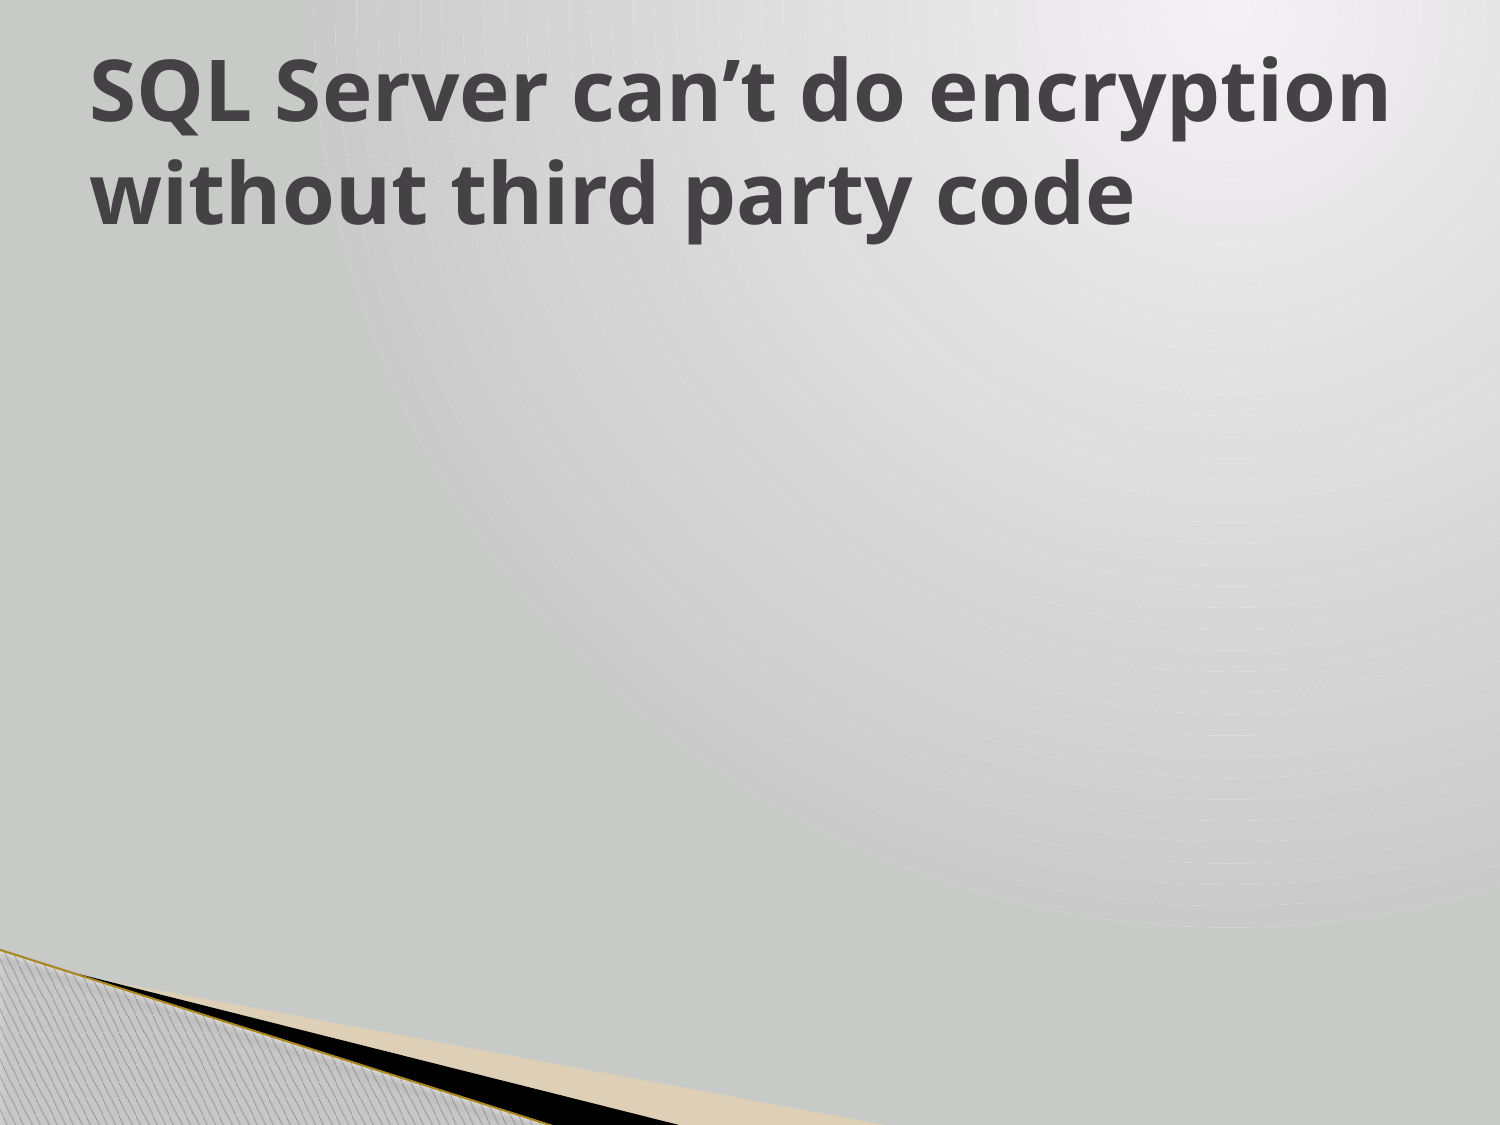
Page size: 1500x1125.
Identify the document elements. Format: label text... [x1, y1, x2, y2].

title SQL Server can’t do encryption without third party code [75, 45, 1425, 233]
